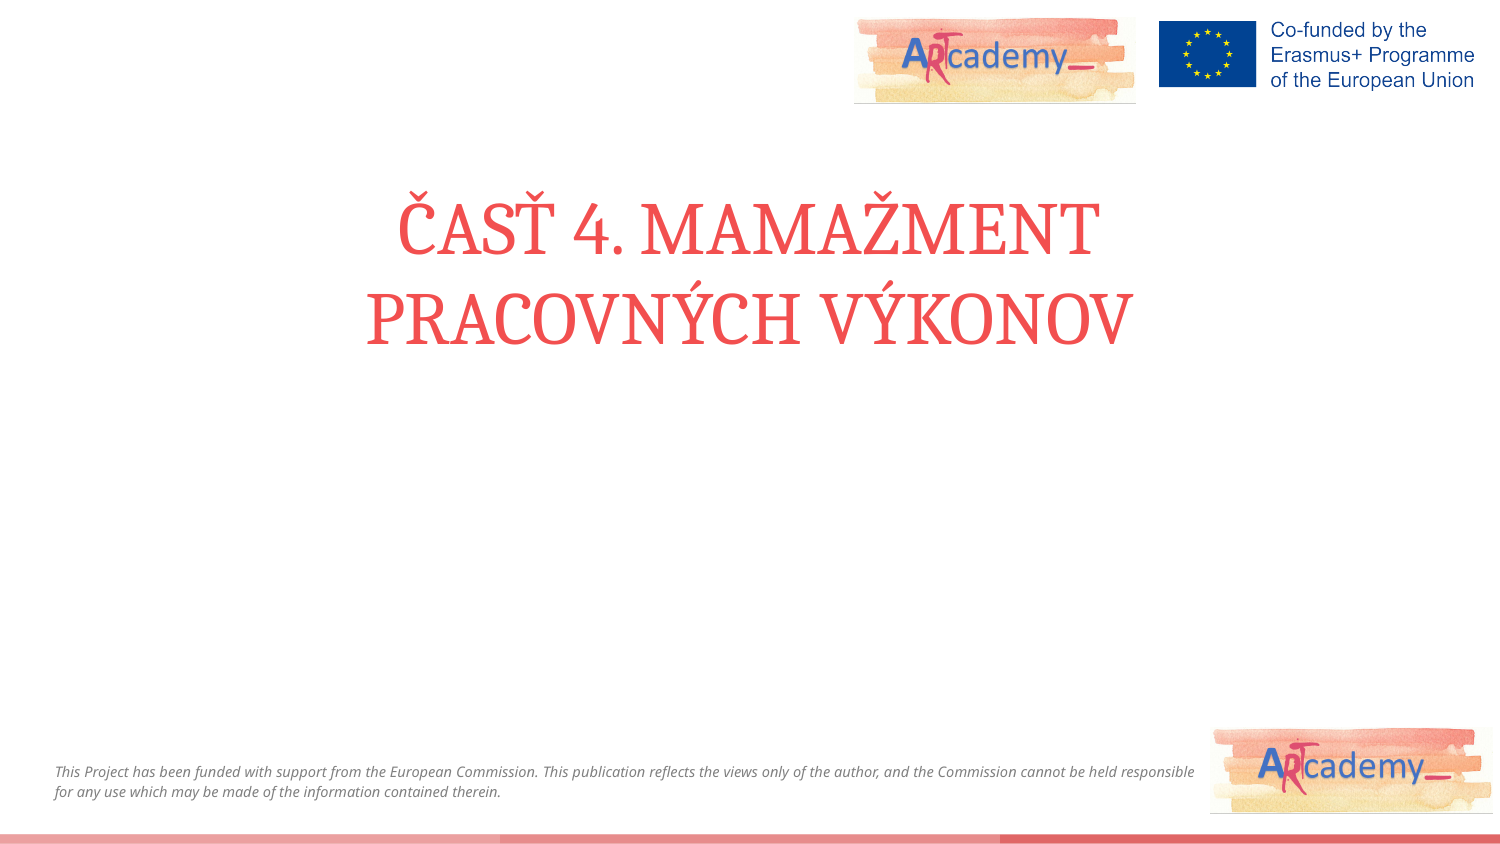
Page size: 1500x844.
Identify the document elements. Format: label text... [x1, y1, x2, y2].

picture [854, 0, 1137, 134]
picture [1210, 709, 1493, 844]
title ČASŤ 4. MAMAŽMENT PRACOVNÝCH VÝKONOV [164, 167, 1336, 375]
text_box This Project has been funded with support from the European Commission. This publication reflects the views only of the author, and the Commission cannot be held responsible for any use which may be made of the information contained therein. [39, 754, 1205, 799]
picture [1158, 21, 1474, 91]
